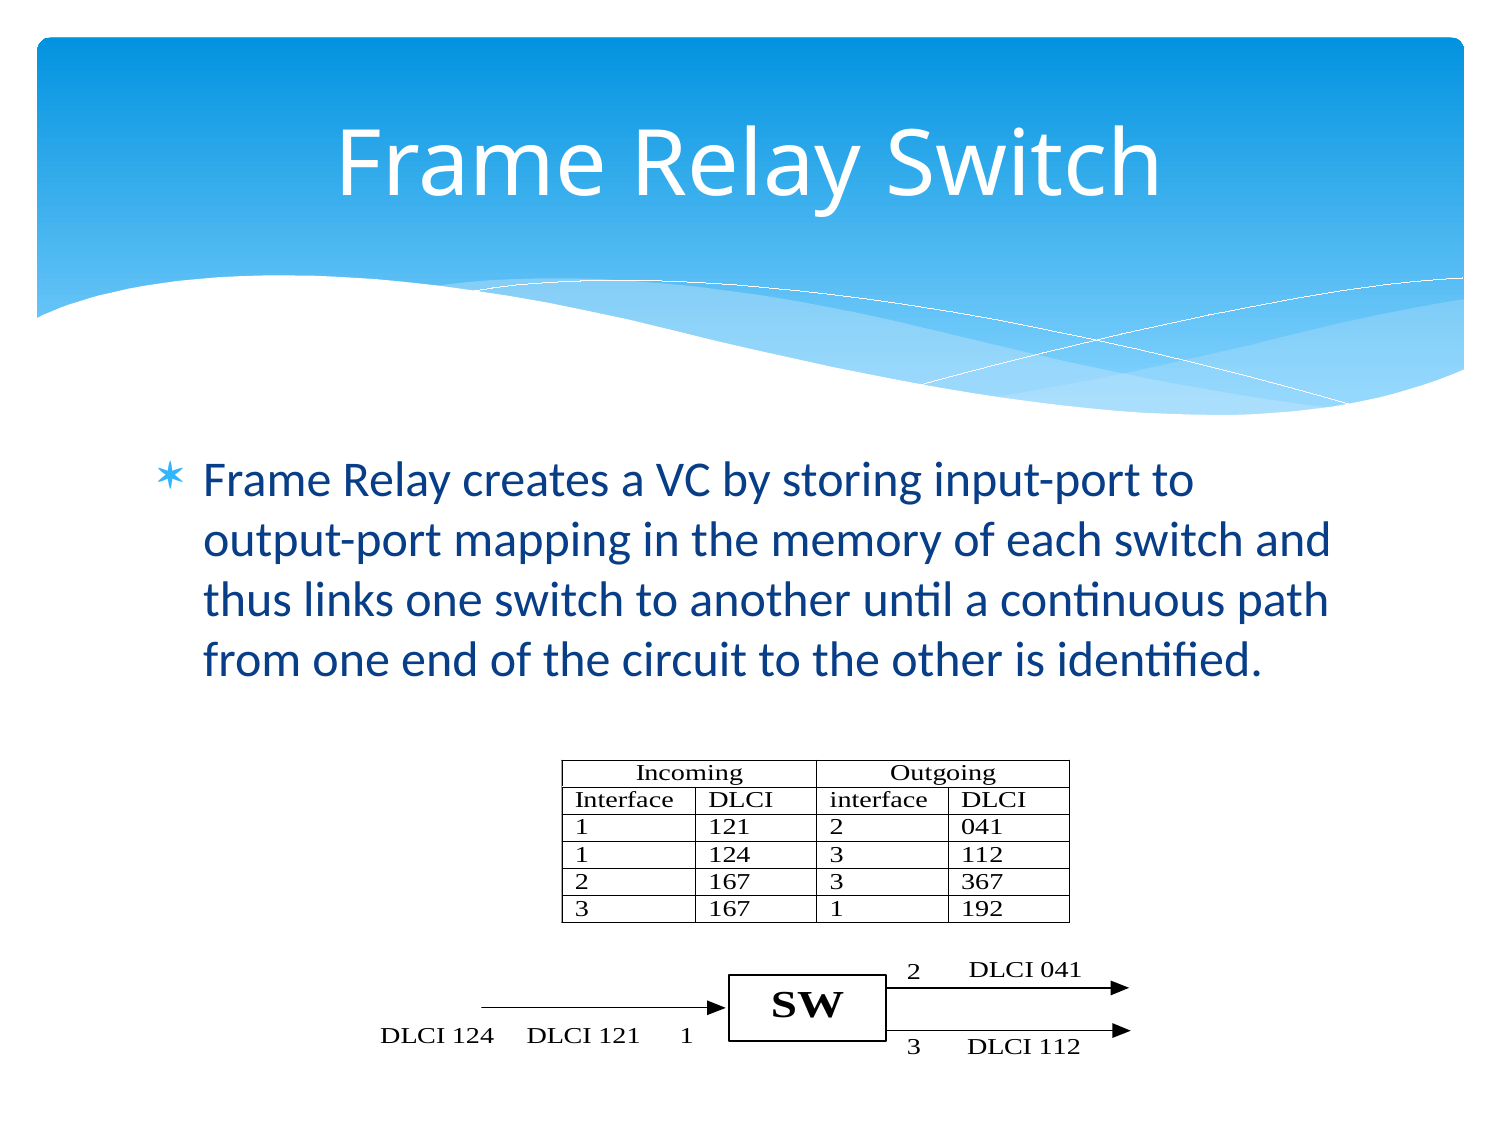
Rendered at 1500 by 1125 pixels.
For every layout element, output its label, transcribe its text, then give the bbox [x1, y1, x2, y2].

title Frame Relay Switch [75, 55, 1425, 261]
list Frame Relay creates a VC by storing input-port to output-port mapping in the memory of each switch and thus links one switch to another until a continuous path from one end of the circuit to the other is identified. [143, 438, 1359, 1005]
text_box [349, 715, 1176, 1075]
